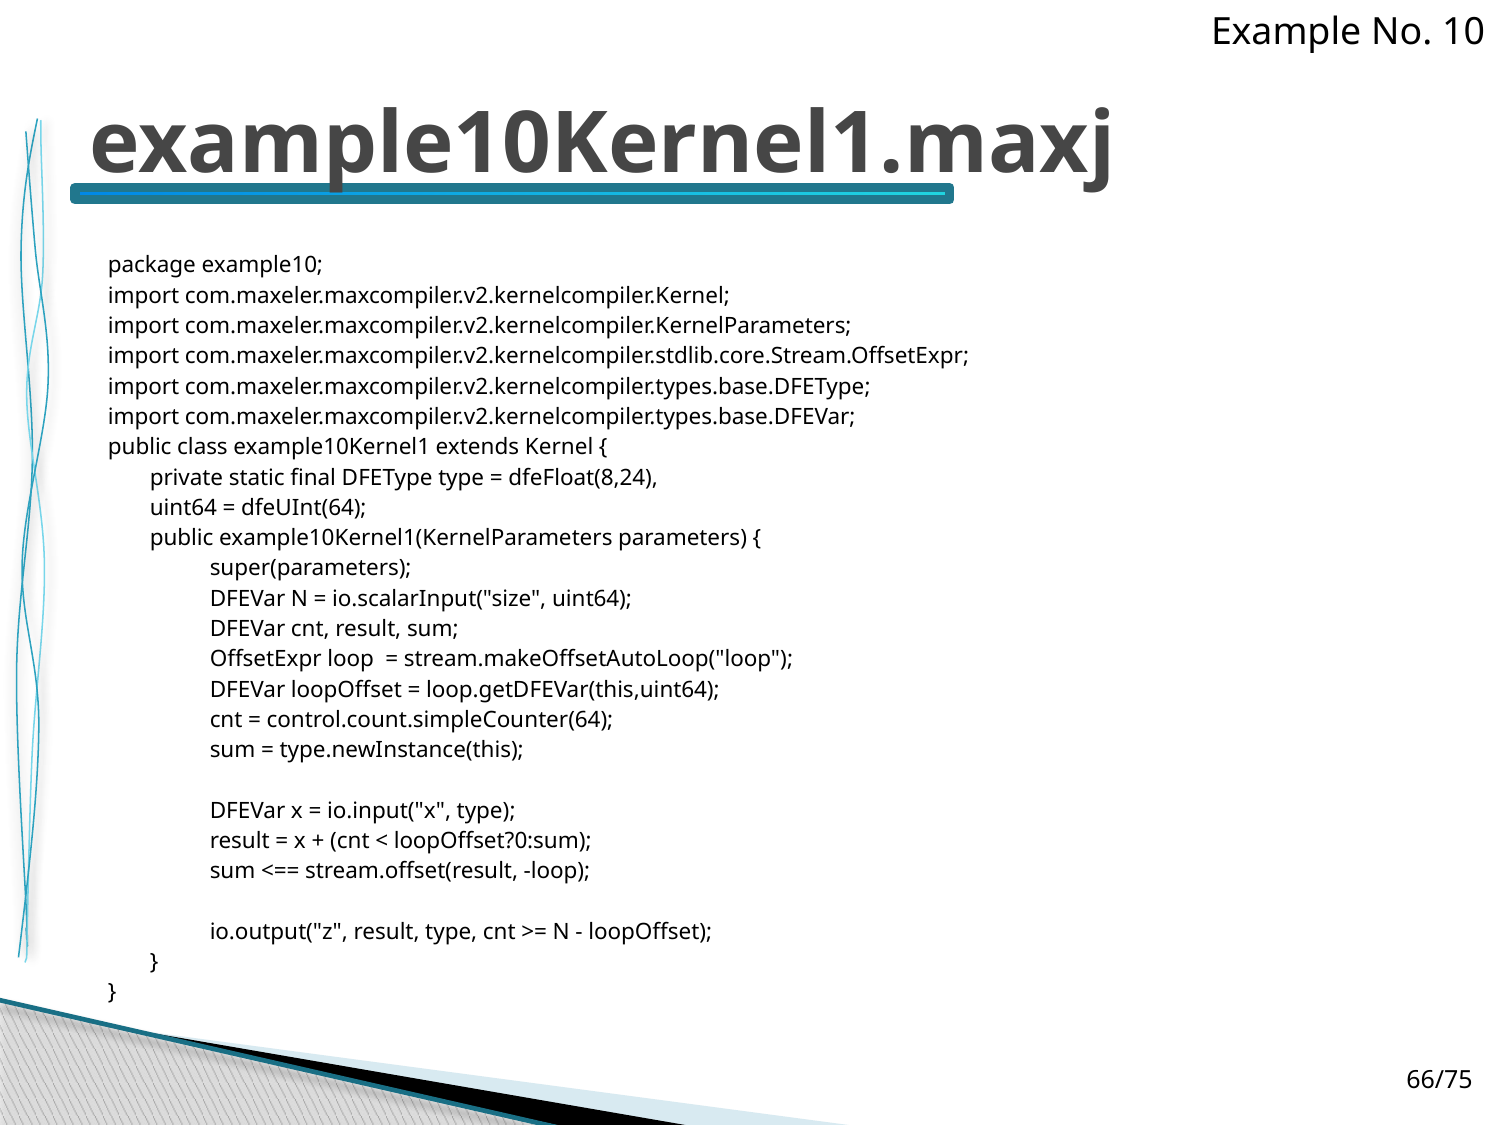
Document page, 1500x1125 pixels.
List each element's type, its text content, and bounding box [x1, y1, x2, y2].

list package example10; import com.maxeler.maxcompiler.v2.kernelcompiler.Kernel; import com.maxeler.maxcompiler.v2.kernelcompiler.KernelParameters; import com.maxeler.maxcompiler.v2.kernelcompiler.stdlib.core.Stream.OffsetExpr; import com.maxeler.maxcompiler.v2.kernelcompiler.types.base.DFEType; import com.maxeler.maxcompiler.v2.kernelcompiler.types.base.DFEVar; public class example10Kernel1 extends Kernel { private static final DFEType type = dfeFloat(8,24), uint64 = dfeUInt(64); public example10Kernel1(KernelParameters parameters) { super(parameters); DFEVar N = io.scalarInput("size", uint64); DFEVar cnt, result, sum; OffsetExpr loop = stream.makeOffsetAutoLoop("loop"); DFEVar loopOffset = loop.getDFEVar(this,uint64); cnt = control.count.simpleCounter(64); sum = type.newInstance(this); DFEVar x = io.input("x", type); result = x + (cnt < loopOffset?0:sum); sum <== stream.offset(result, -loop); io.output("z", result, type, cnt >= N - loopOffset); } } [75, 243, 1425, 1025]
list Example No. 10 [1074, 0, 1500, 63]
title example10Kernel1.maxj [75, 45, 1425, 233]
